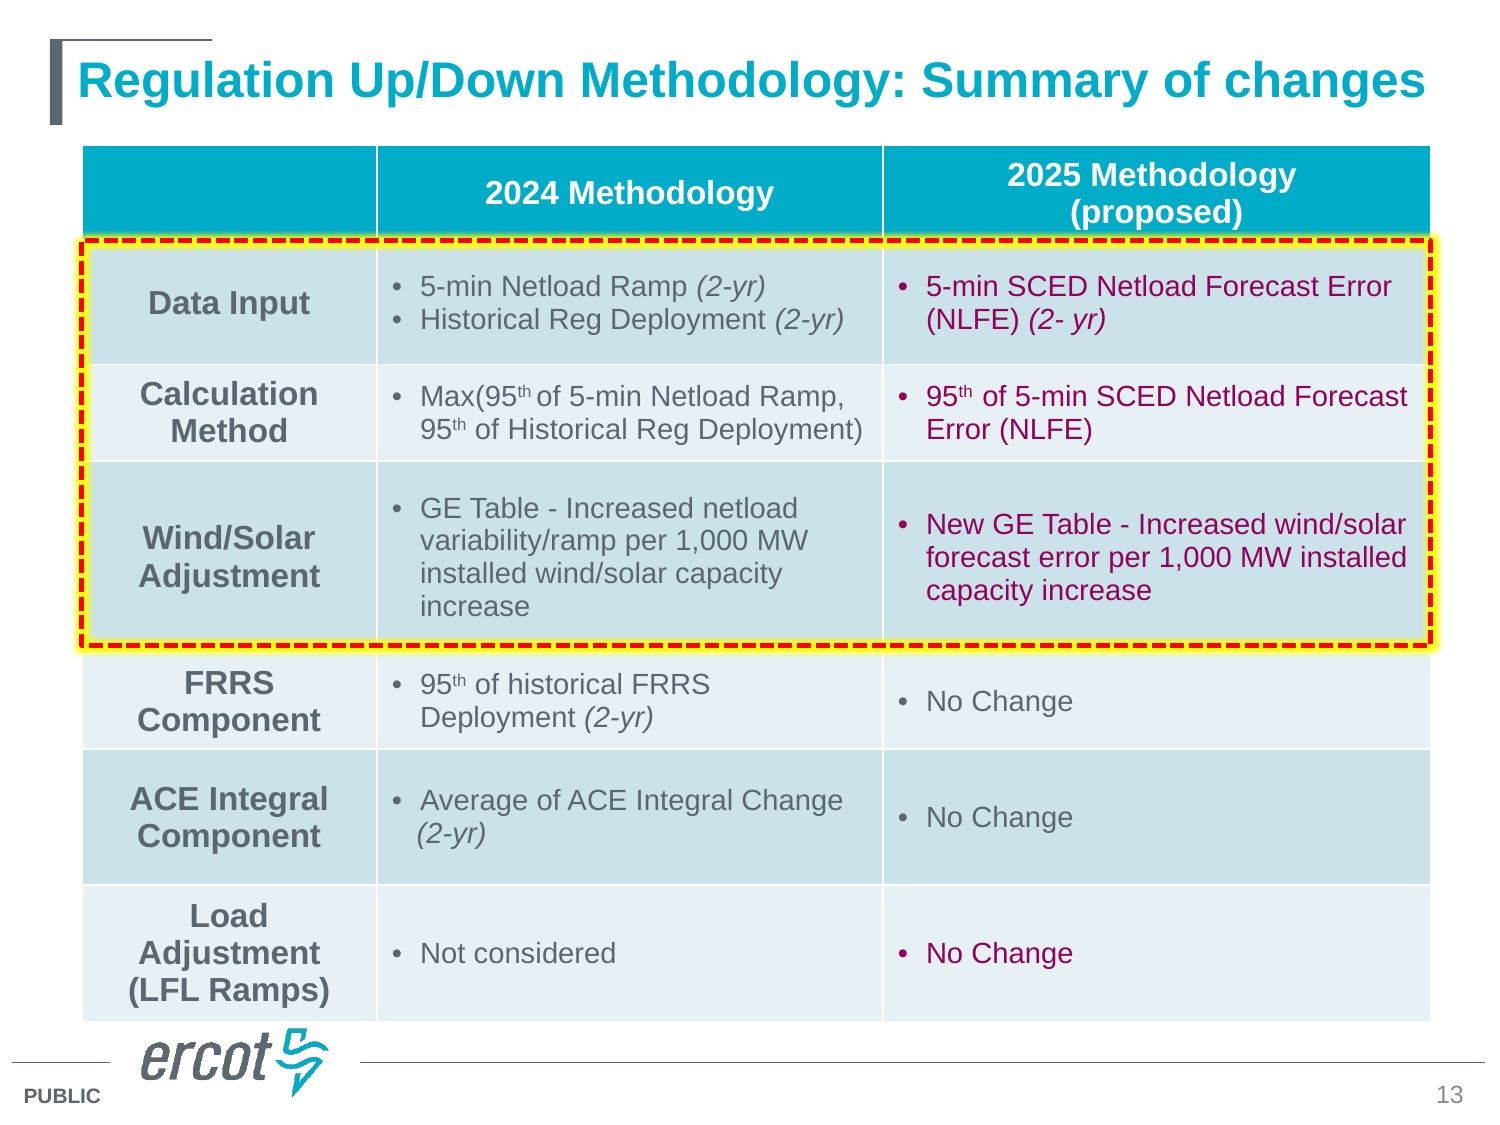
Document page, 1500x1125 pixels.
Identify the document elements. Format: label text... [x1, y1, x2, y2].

picture [137, 1024, 332, 1100]
slide_number 13 [1412, 1076, 1488, 1112]
table_cell Not considered [378, 886, 882, 1021]
table_cell Load Adjustment (LFL Ramps) [83, 886, 376, 1021]
table_cell No Change [884, 886, 1430, 1021]
table_cell FRRS Component [83, 658, 376, 748]
table_cell No Change [884, 750, 1430, 884]
title Regulation Up/Down Methodology: Summary of changes [62, 39, 1450, 129]
table_cell ACE Integral Component [83, 750, 376, 884]
table_header [83, 146, 376, 232]
table_cell Average of ACE Integral Change (2-yr) [378, 750, 882, 884]
table_header 2025 Methodology (proposed) [884, 146, 1430, 232]
text_box [80, 239, 1433, 647]
table_cell No Change [884, 658, 1430, 748]
table_cell 95th of historical FRRS Deployment (2-yr) [378, 658, 882, 748]
table_header 2024 Methodology [378, 146, 882, 232]
